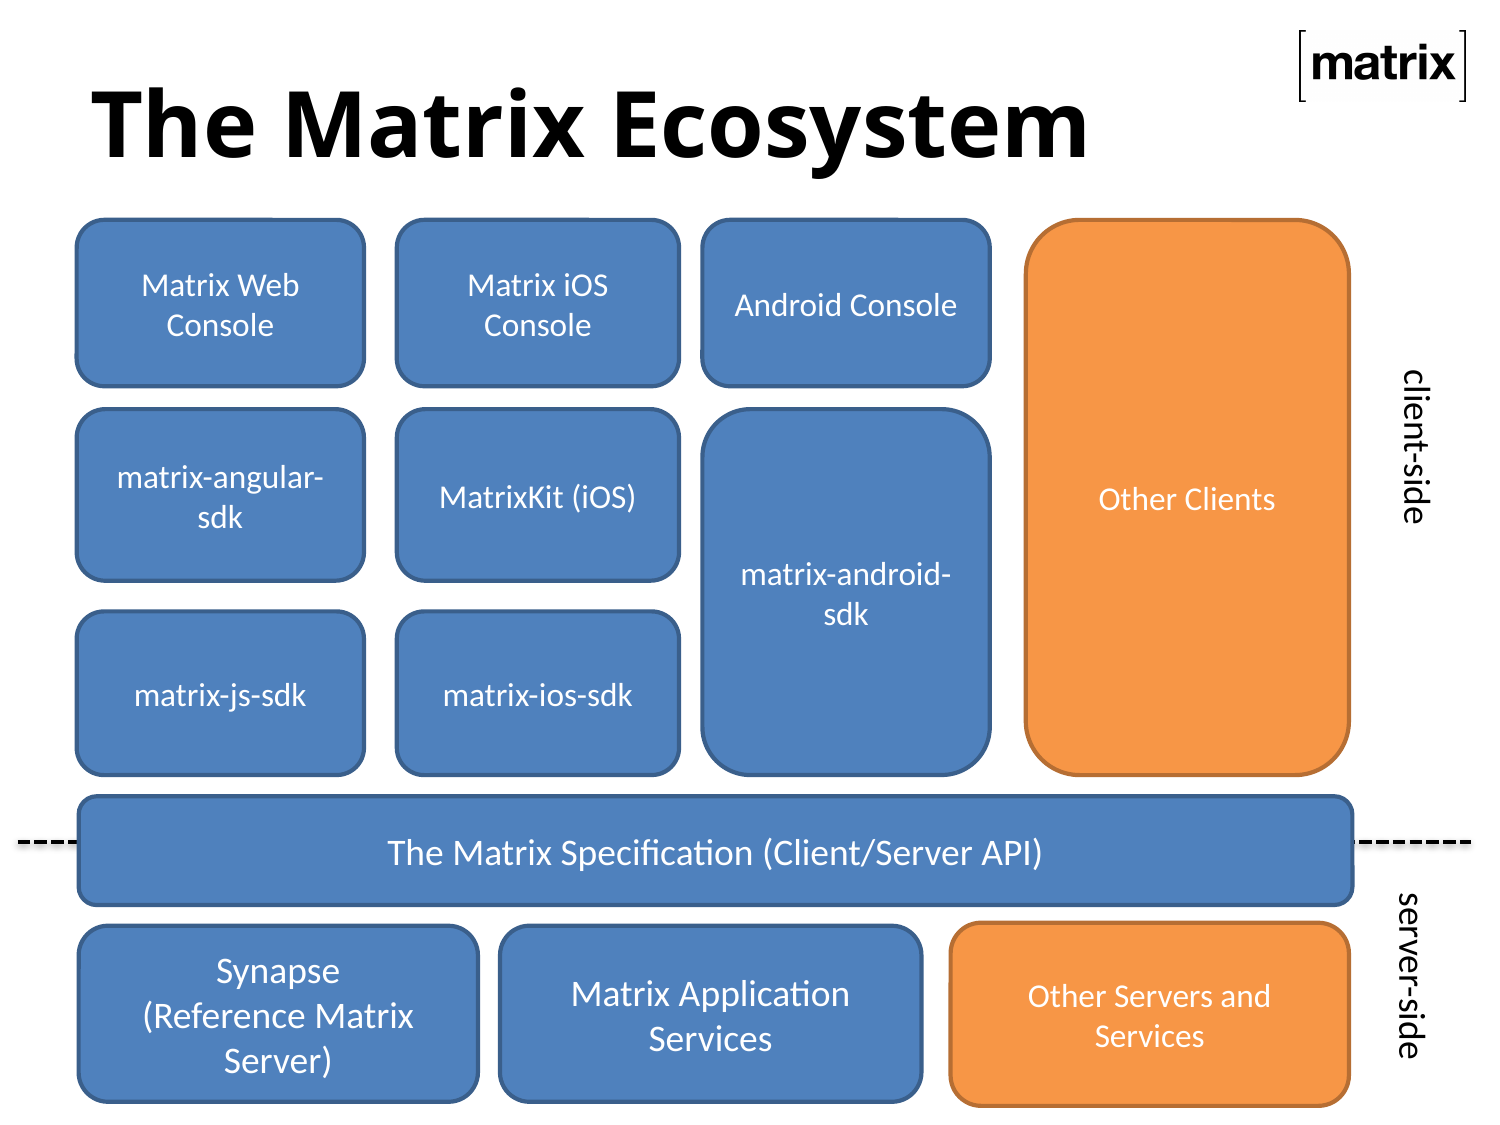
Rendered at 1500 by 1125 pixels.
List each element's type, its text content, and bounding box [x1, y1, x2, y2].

text_box Matrix iOS Console [394, 217, 682, 389]
text_box The Matrix Specification (Client/Server API) [76, 851, 1355, 908]
text_box matrix-android-sdk [700, 407, 992, 778]
text_box matrix-js-sdk [74, 609, 367, 778]
text_box MatrixKit (iOS) [394, 407, 682, 583]
text_box Android Console [700, 217, 992, 389]
picture [1299, 30, 1466, 102]
title The Matrix Ecosystem [75, 45, 1425, 197]
text_box client-side [1389, 236, 1450, 659]
text_box Other Servers and Services [948, 920, 1352, 1108]
text_box matrix-ios-sdk [394, 609, 682, 778]
text_box The Matrix Specification (Client/Server API) [76, 794, 1355, 841]
text_box Matrix Web Console [74, 217, 367, 389]
text_box Other Clients [1023, 217, 1352, 778]
text_box Matrix Application Services [497, 923, 924, 1104]
text_box Synapse (Reference Matrix Server) [76, 923, 481, 1104]
text_box matrix-angular-sdk [74, 407, 367, 583]
text_box server-side [1384, 851, 1445, 1102]
